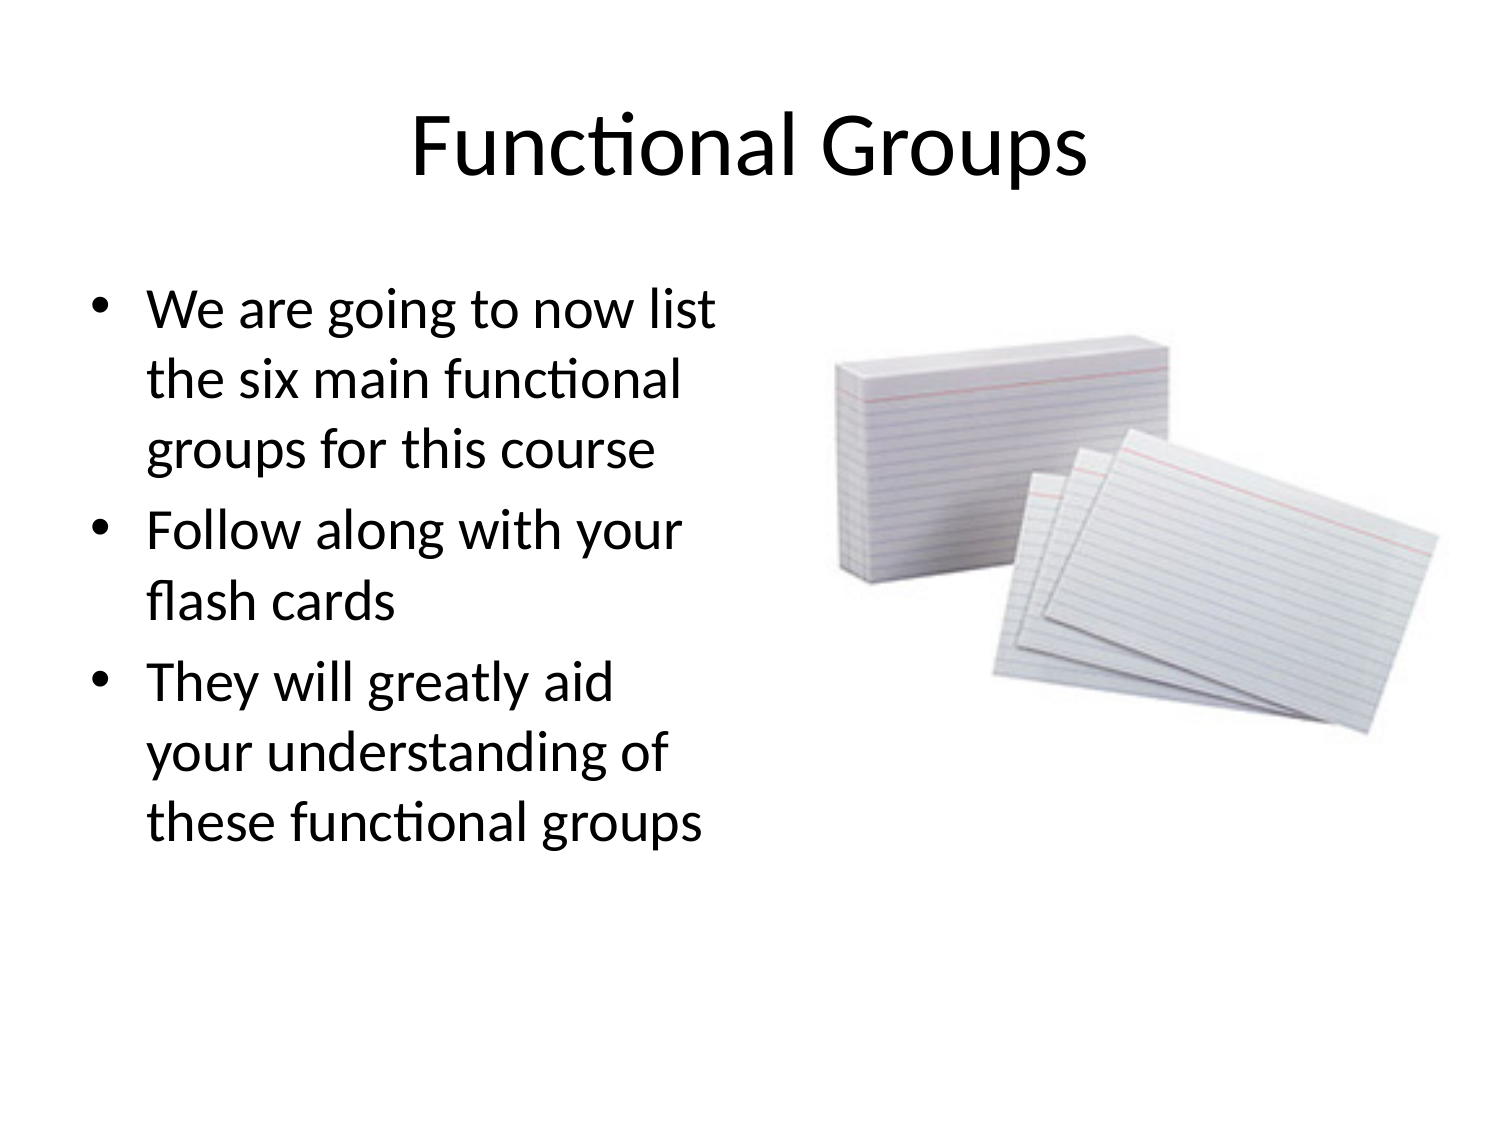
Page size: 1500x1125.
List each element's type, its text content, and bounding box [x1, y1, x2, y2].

title Functional Groups [75, 45, 1425, 233]
list We are going to now list the six main functional groups for this course Follow along with your flash cards They will greatly aid your understanding of these functional groups [75, 262, 738, 1005]
picture [824, 224, 1451, 851]
